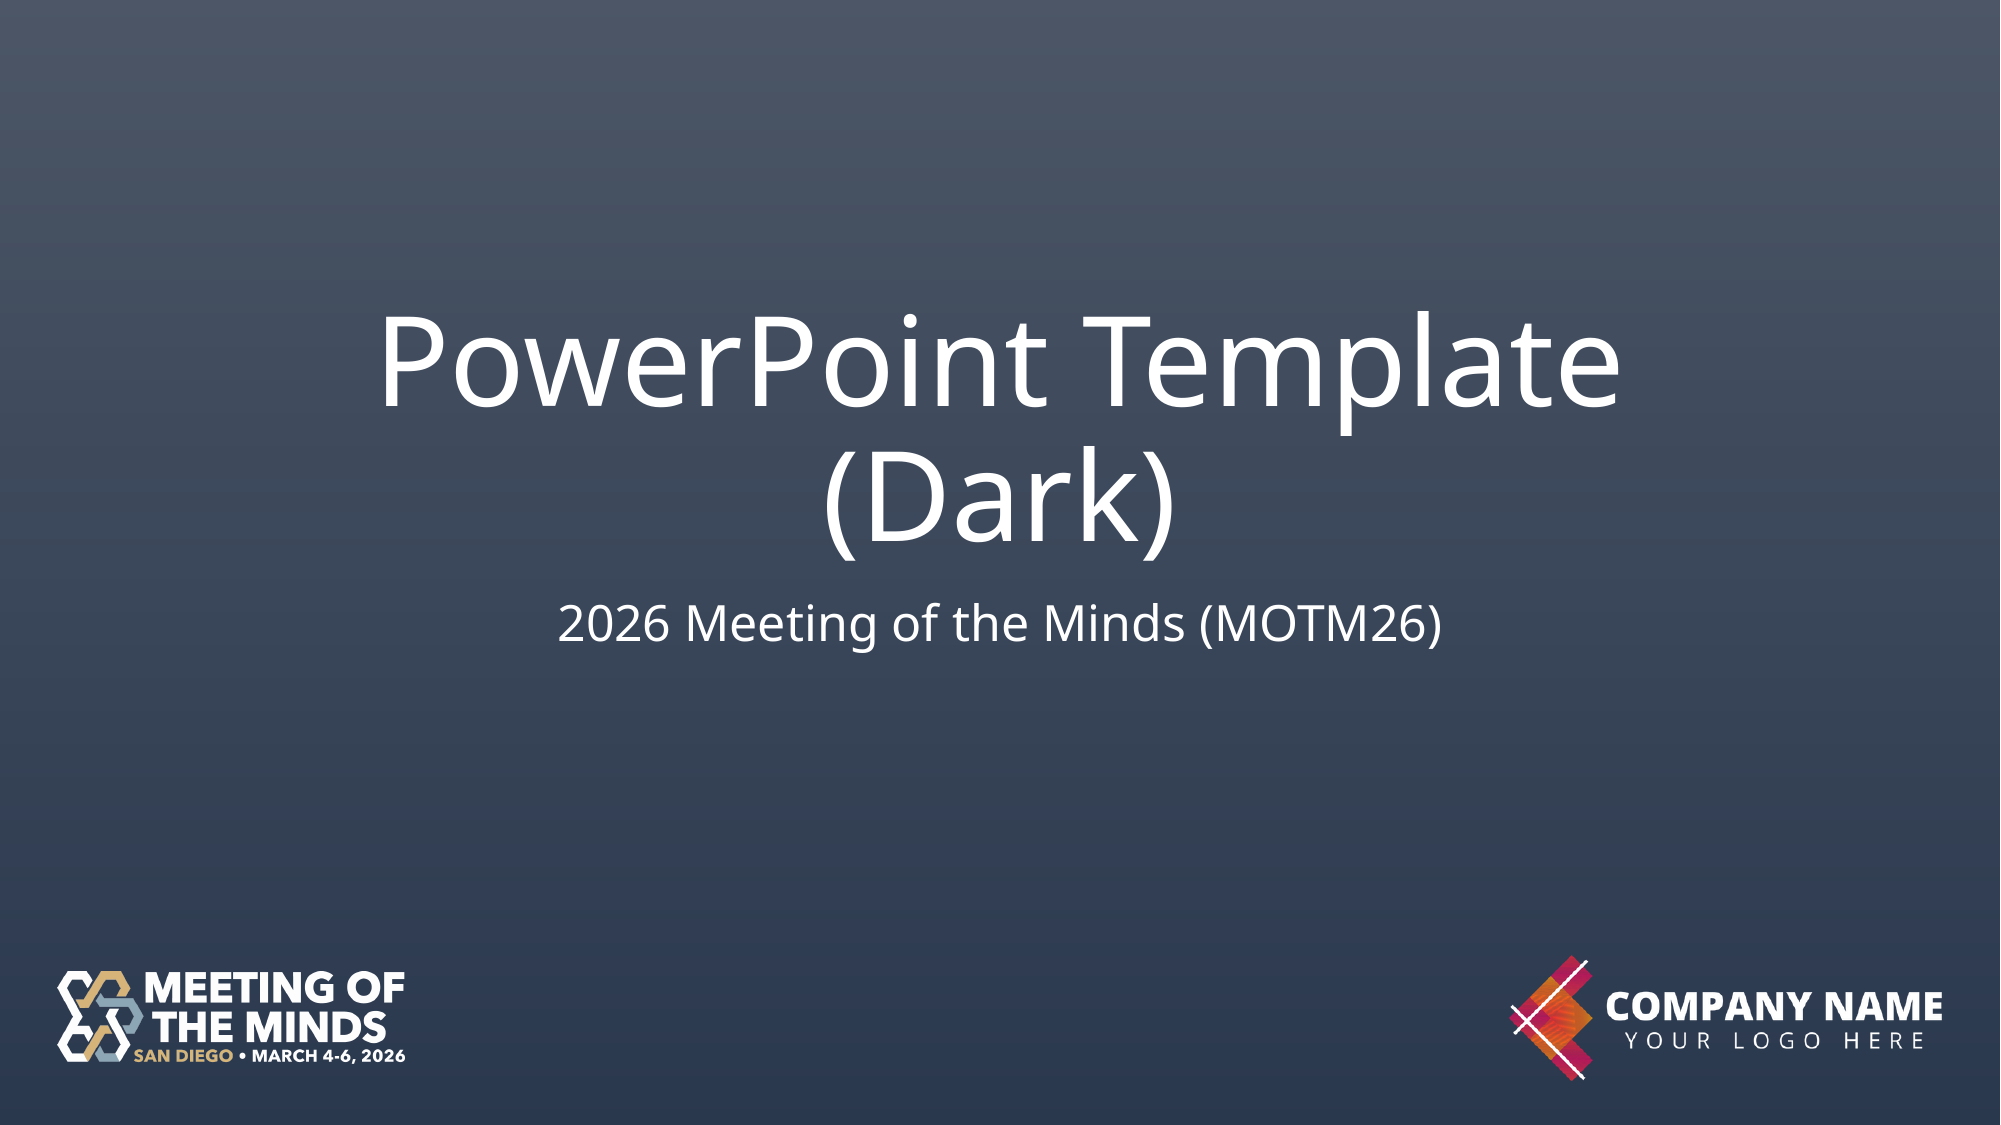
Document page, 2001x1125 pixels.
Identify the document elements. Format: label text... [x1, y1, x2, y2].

subtitle 2026 Meeting of the Minds (MOTM26) [249, 590, 1750, 863]
title PowerPoint Template (Dark) [249, 184, 1750, 576]
picture [57, 971, 405, 1064]
picture [1493, 939, 1959, 1095]
